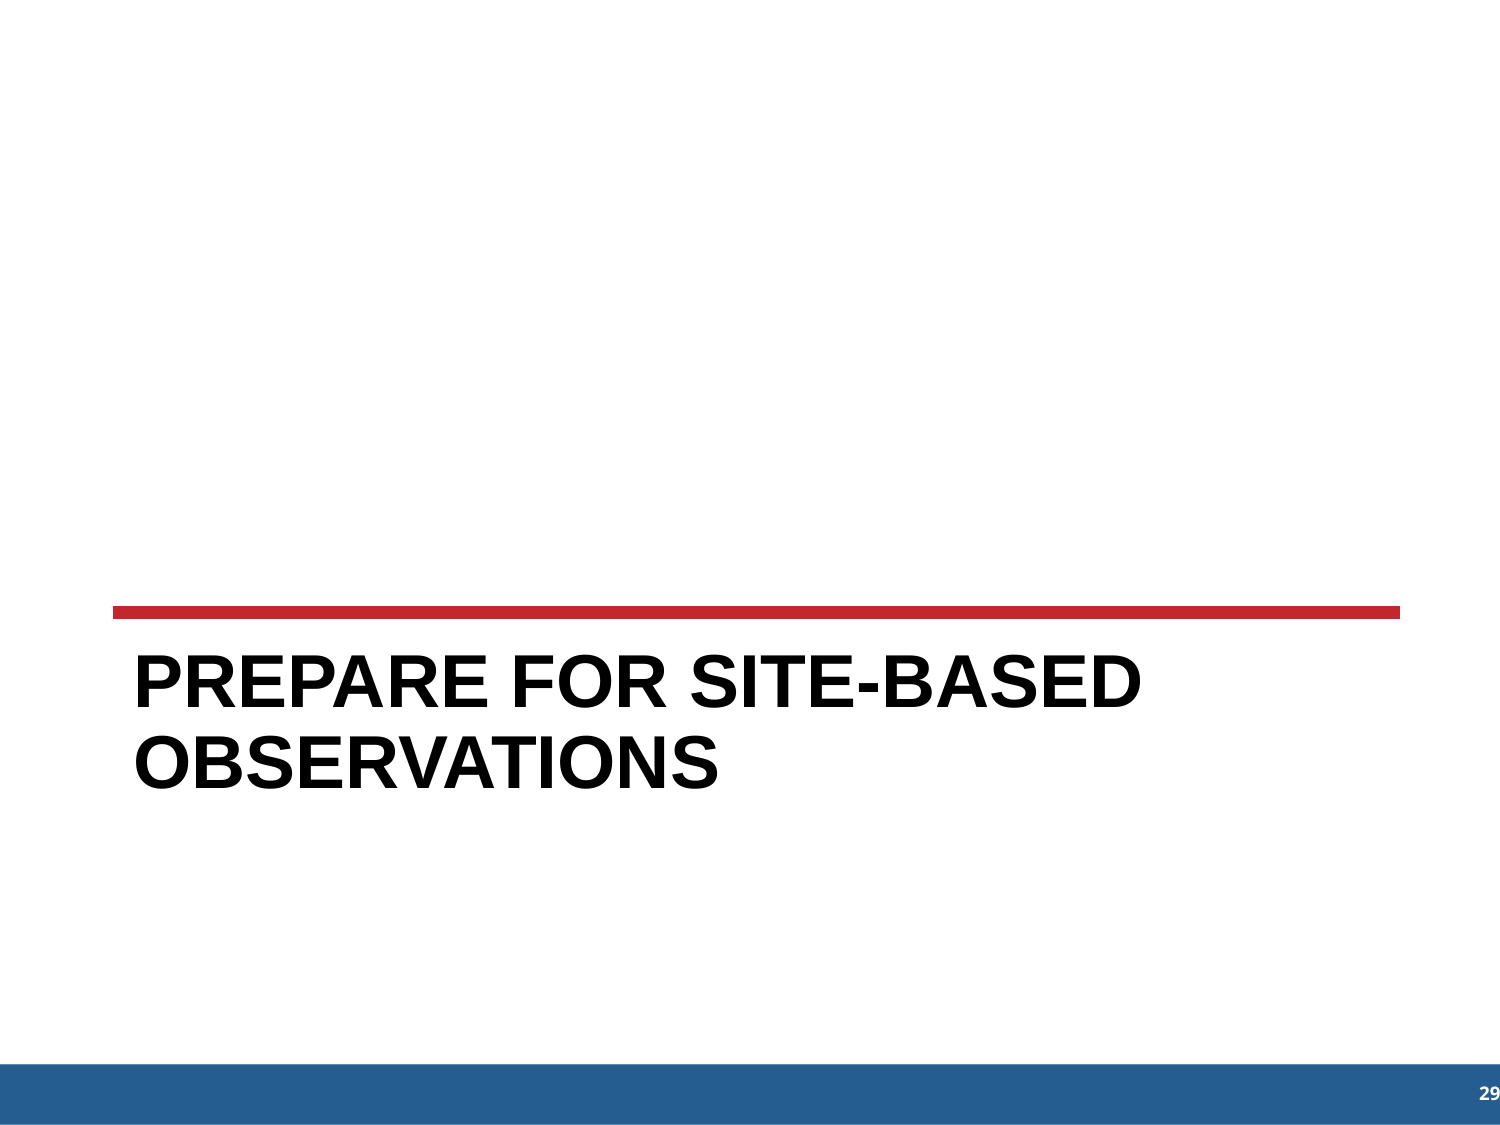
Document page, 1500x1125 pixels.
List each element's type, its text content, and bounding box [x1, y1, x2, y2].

picture [0, 0, 1500, 1125]
title PREPARE FOR SITE-BASED OBSERVATIONS [118, 635, 1394, 859]
